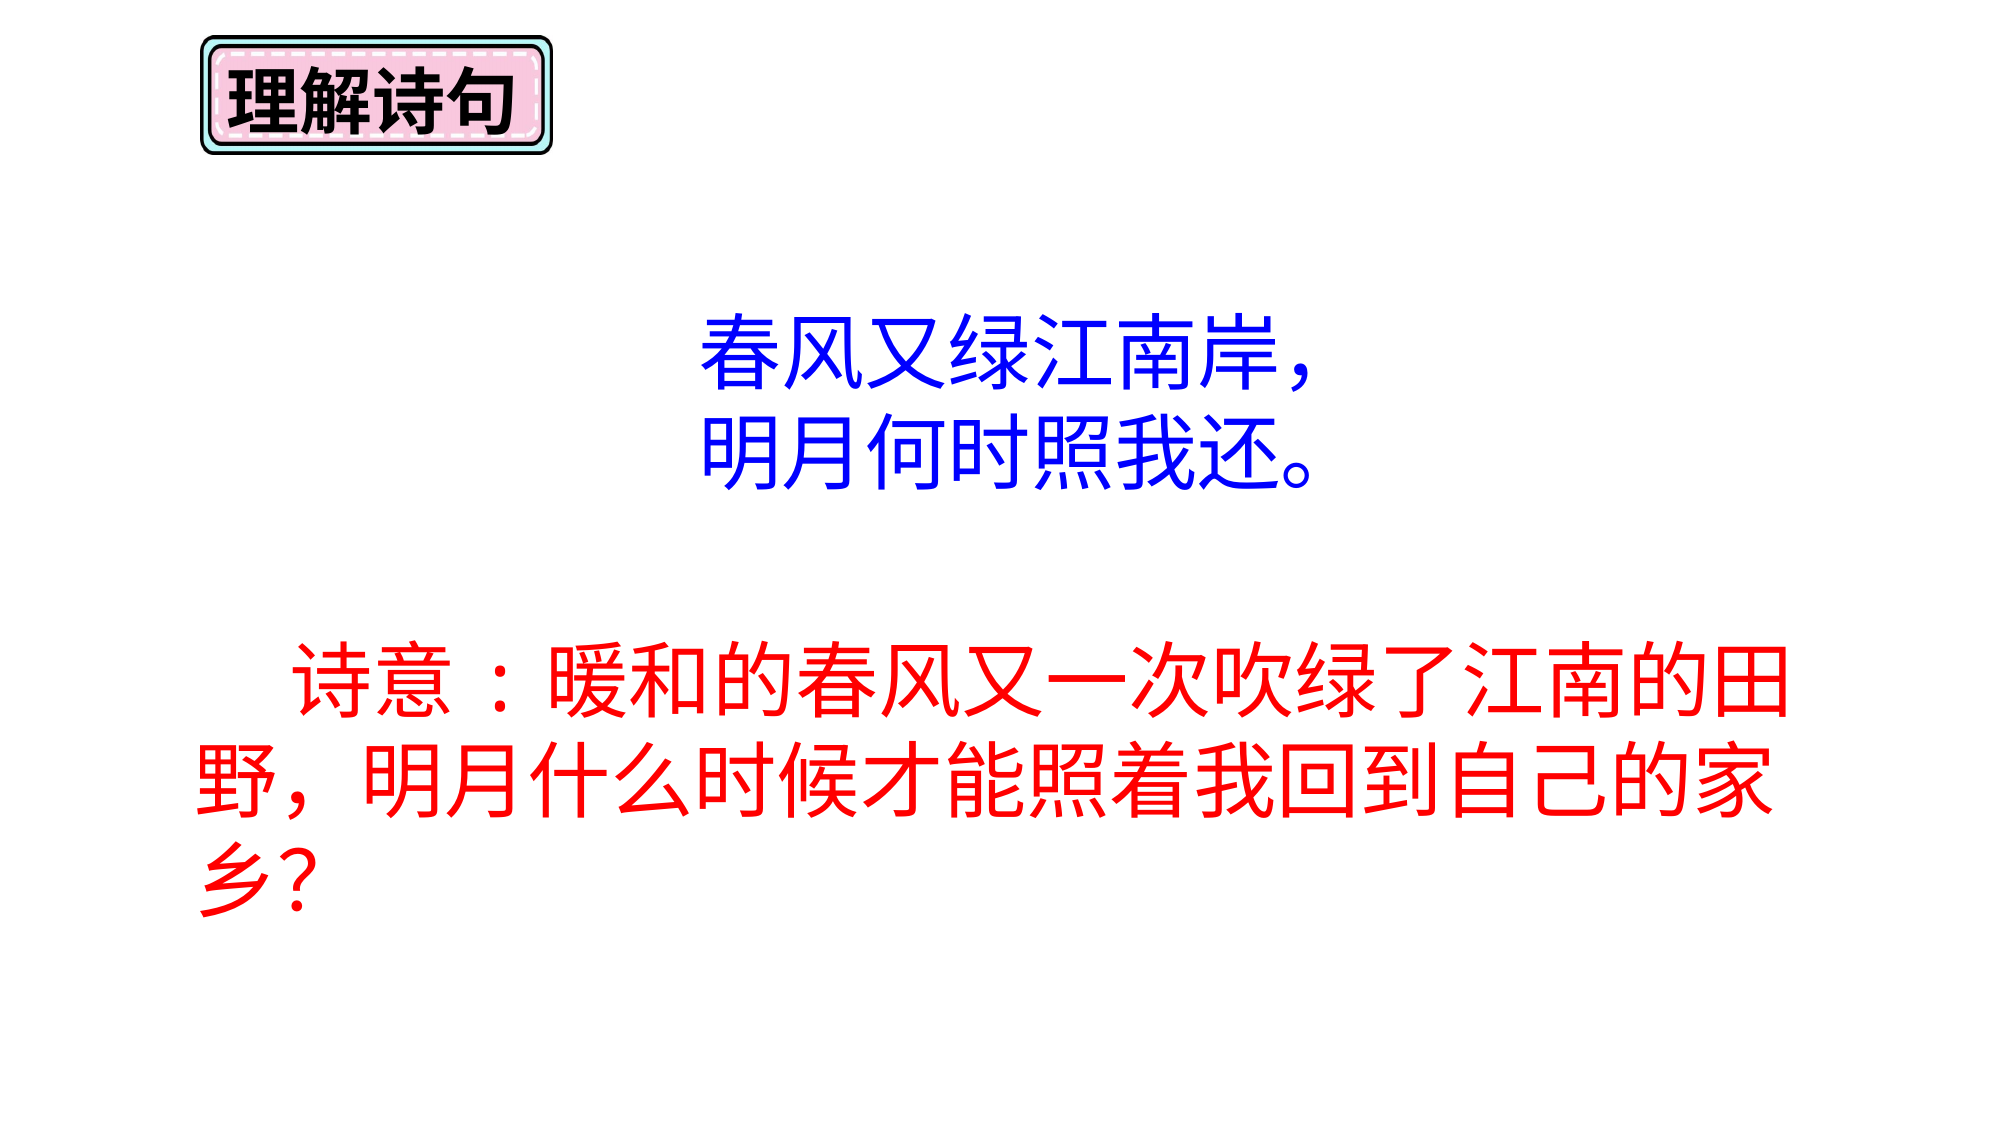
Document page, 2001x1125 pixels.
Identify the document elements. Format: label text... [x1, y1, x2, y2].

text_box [199, 35, 554, 155]
text_box 春风又绿江南岸， 明月何时照我还。 [683, 292, 1610, 608]
text_box 诗意:暖和的春风又一次吹绿了江南的田野，明月什么时候才能照着我回到自己的家乡？ [179, 621, 1837, 936]
